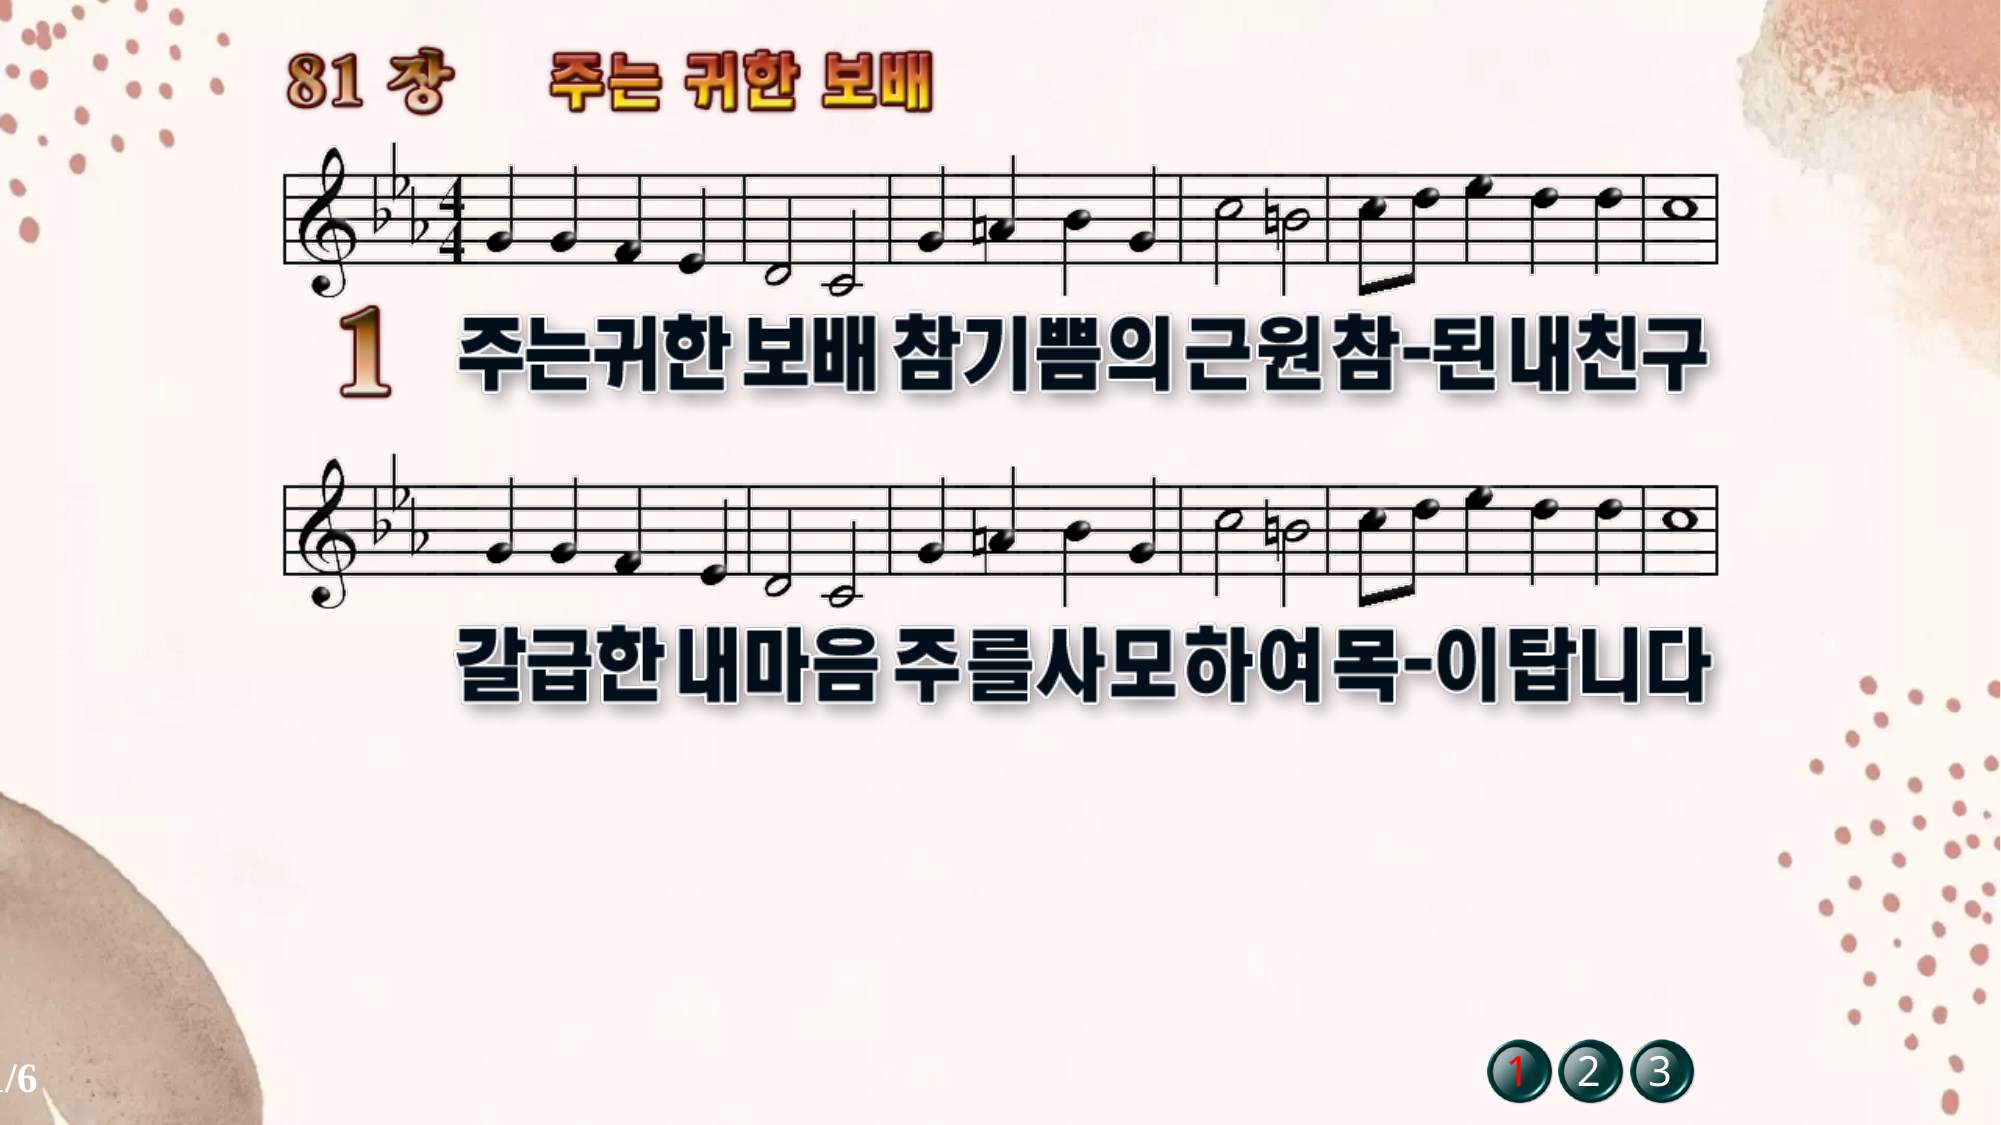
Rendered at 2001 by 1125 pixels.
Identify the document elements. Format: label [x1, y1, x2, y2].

text_box [1555, 1035, 1626, 1106]
text_box [1484, 1035, 1555, 1106]
text_box [1627, 1035, 1697, 1106]
picture [0, 0, 2001, 1125]
